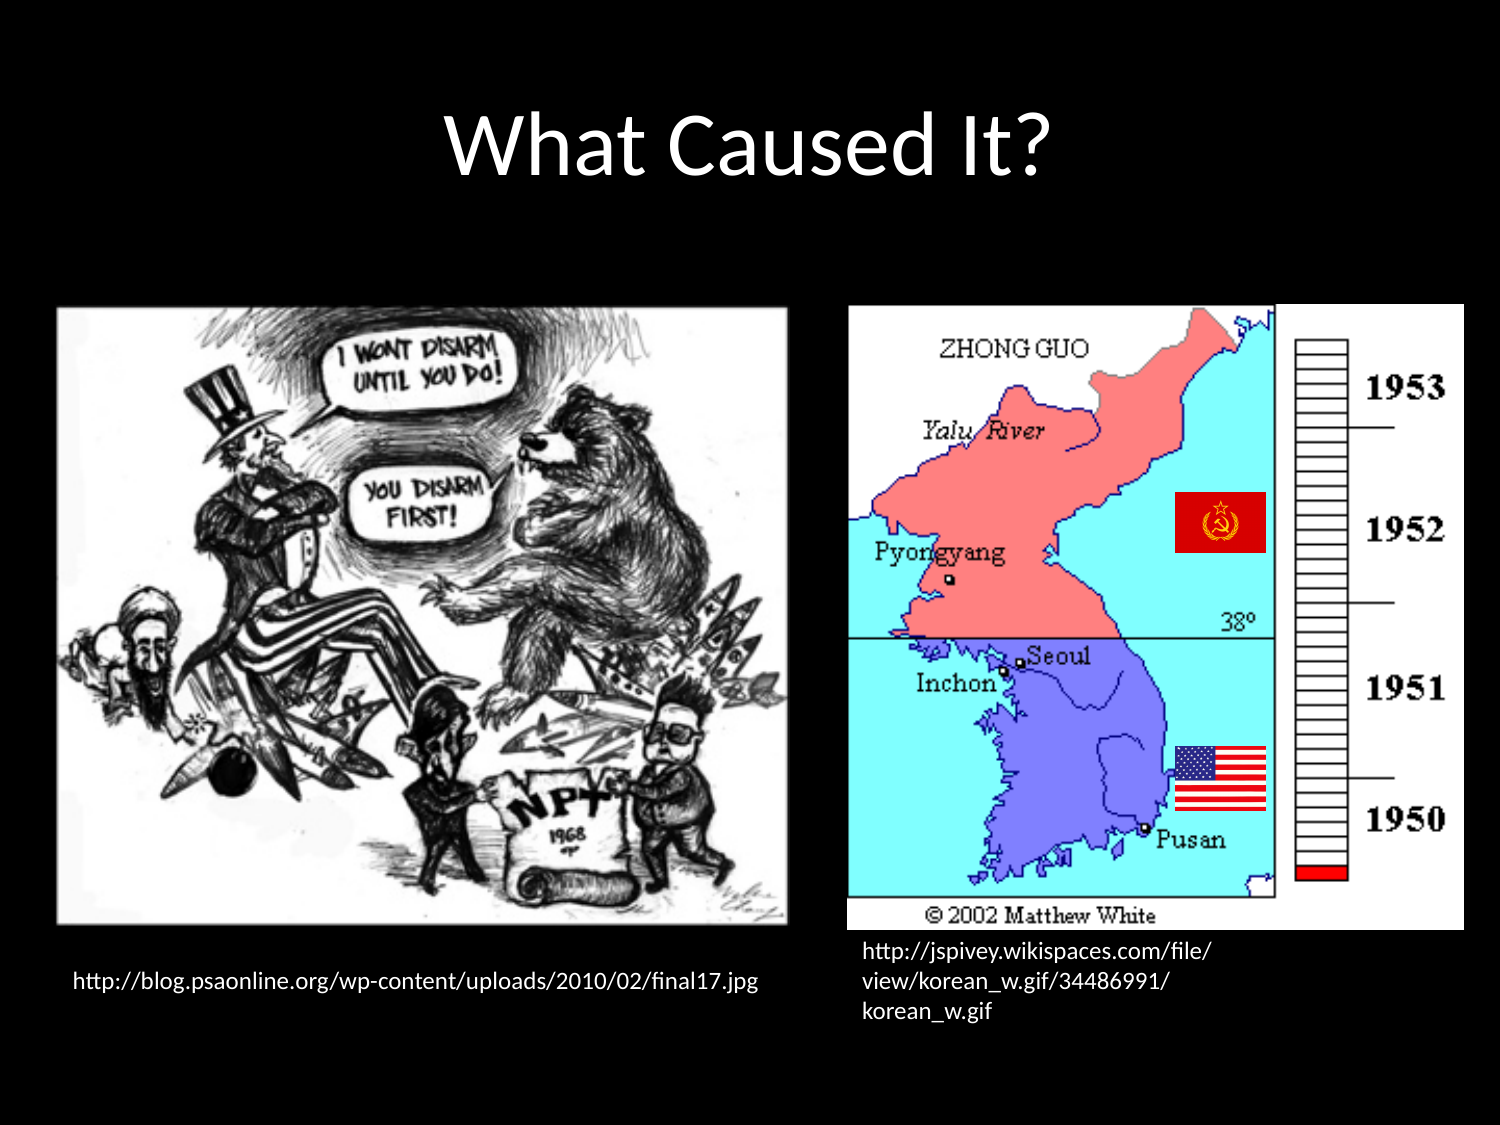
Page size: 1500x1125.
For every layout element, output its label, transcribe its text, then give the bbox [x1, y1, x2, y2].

text_box http://blog.psaonline.org/wp-content/uploads/2010/02/final17.jpg [57, 956, 775, 1002]
picture [55, 303, 790, 928]
picture [847, 303, 1465, 930]
text_box http://jspivey.wikispaces.com/file/view/korean_w.gif/34486991/korean_w.gif [847, 936, 1294, 1032]
title What Caused It? [75, 45, 1425, 233]
